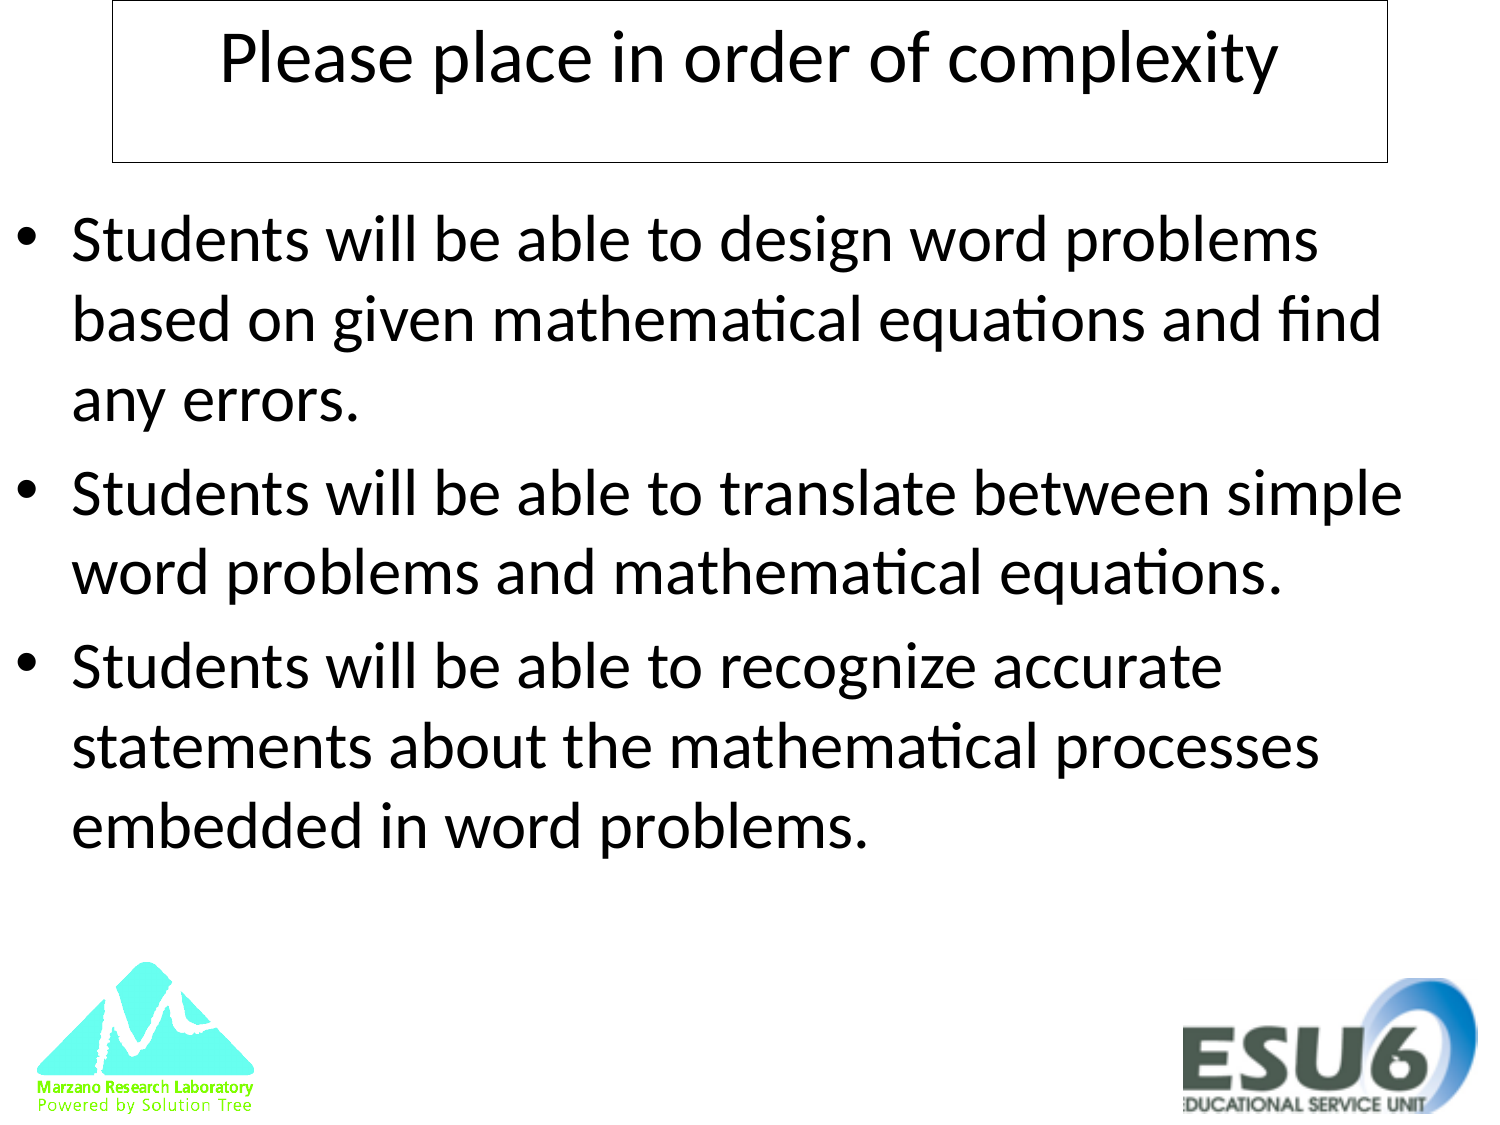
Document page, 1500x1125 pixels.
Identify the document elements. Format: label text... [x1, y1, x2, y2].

list Students will be able to design word problems based on given mathematical equations and find any errors. Students will be able to translate between simple word problems and mathematical equations. Students will be able to recognize accurate statements about the mathematical processes embedded in word problems. [0, 187, 1500, 930]
picture [37, 962, 254, 1114]
picture [1183, 978, 1478, 1114]
text_box Please place in order of complexity [112, 0, 1388, 163]
